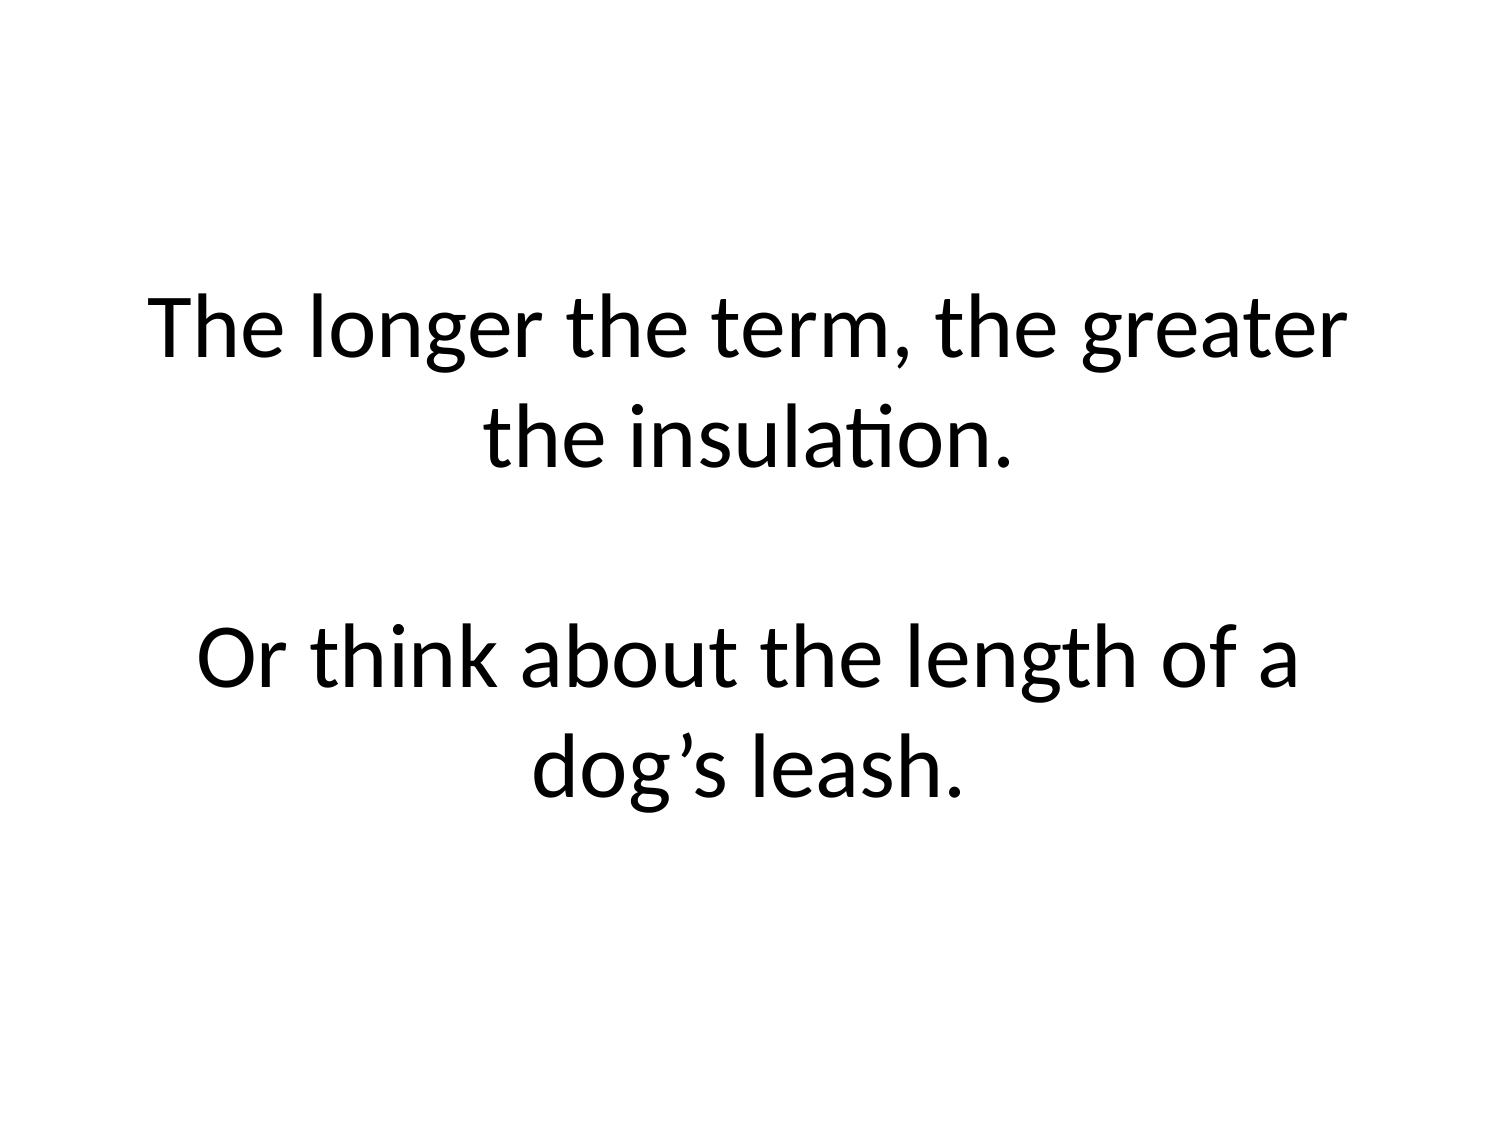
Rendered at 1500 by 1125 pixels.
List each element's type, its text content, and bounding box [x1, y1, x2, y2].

title The longer the term, the greater the insulation. Or think about the length of a dog’s leash. [74, 44, 1426, 1038]
